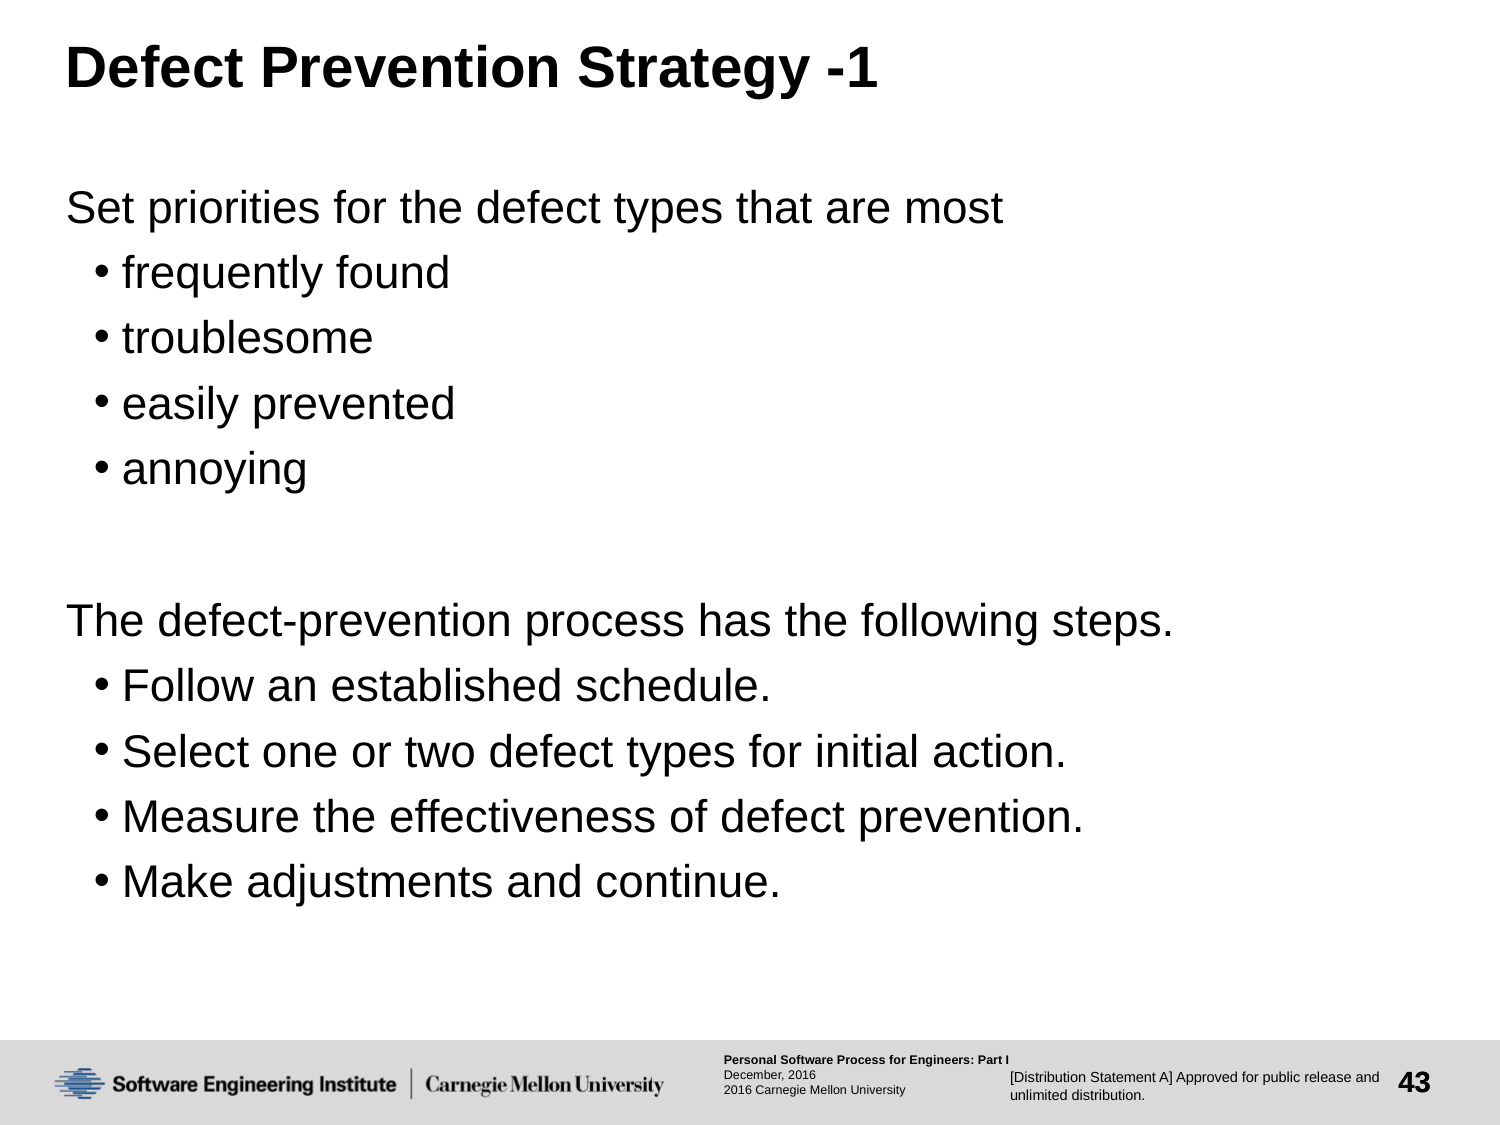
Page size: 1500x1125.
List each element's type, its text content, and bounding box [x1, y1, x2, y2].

list Set priorities for the defect types that are most frequently found troublesome easily prevented annoying The defect-prevention process has the following steps. Follow an established schedule. Select one or two defect types for initial action. Measure the effectiveness of defect prevention. Make adjustments and continue. [65, 177, 1431, 1000]
title Defect Prevention Strategy -1 [65, 37, 1313, 148]
picture [46, 1061, 673, 1104]
